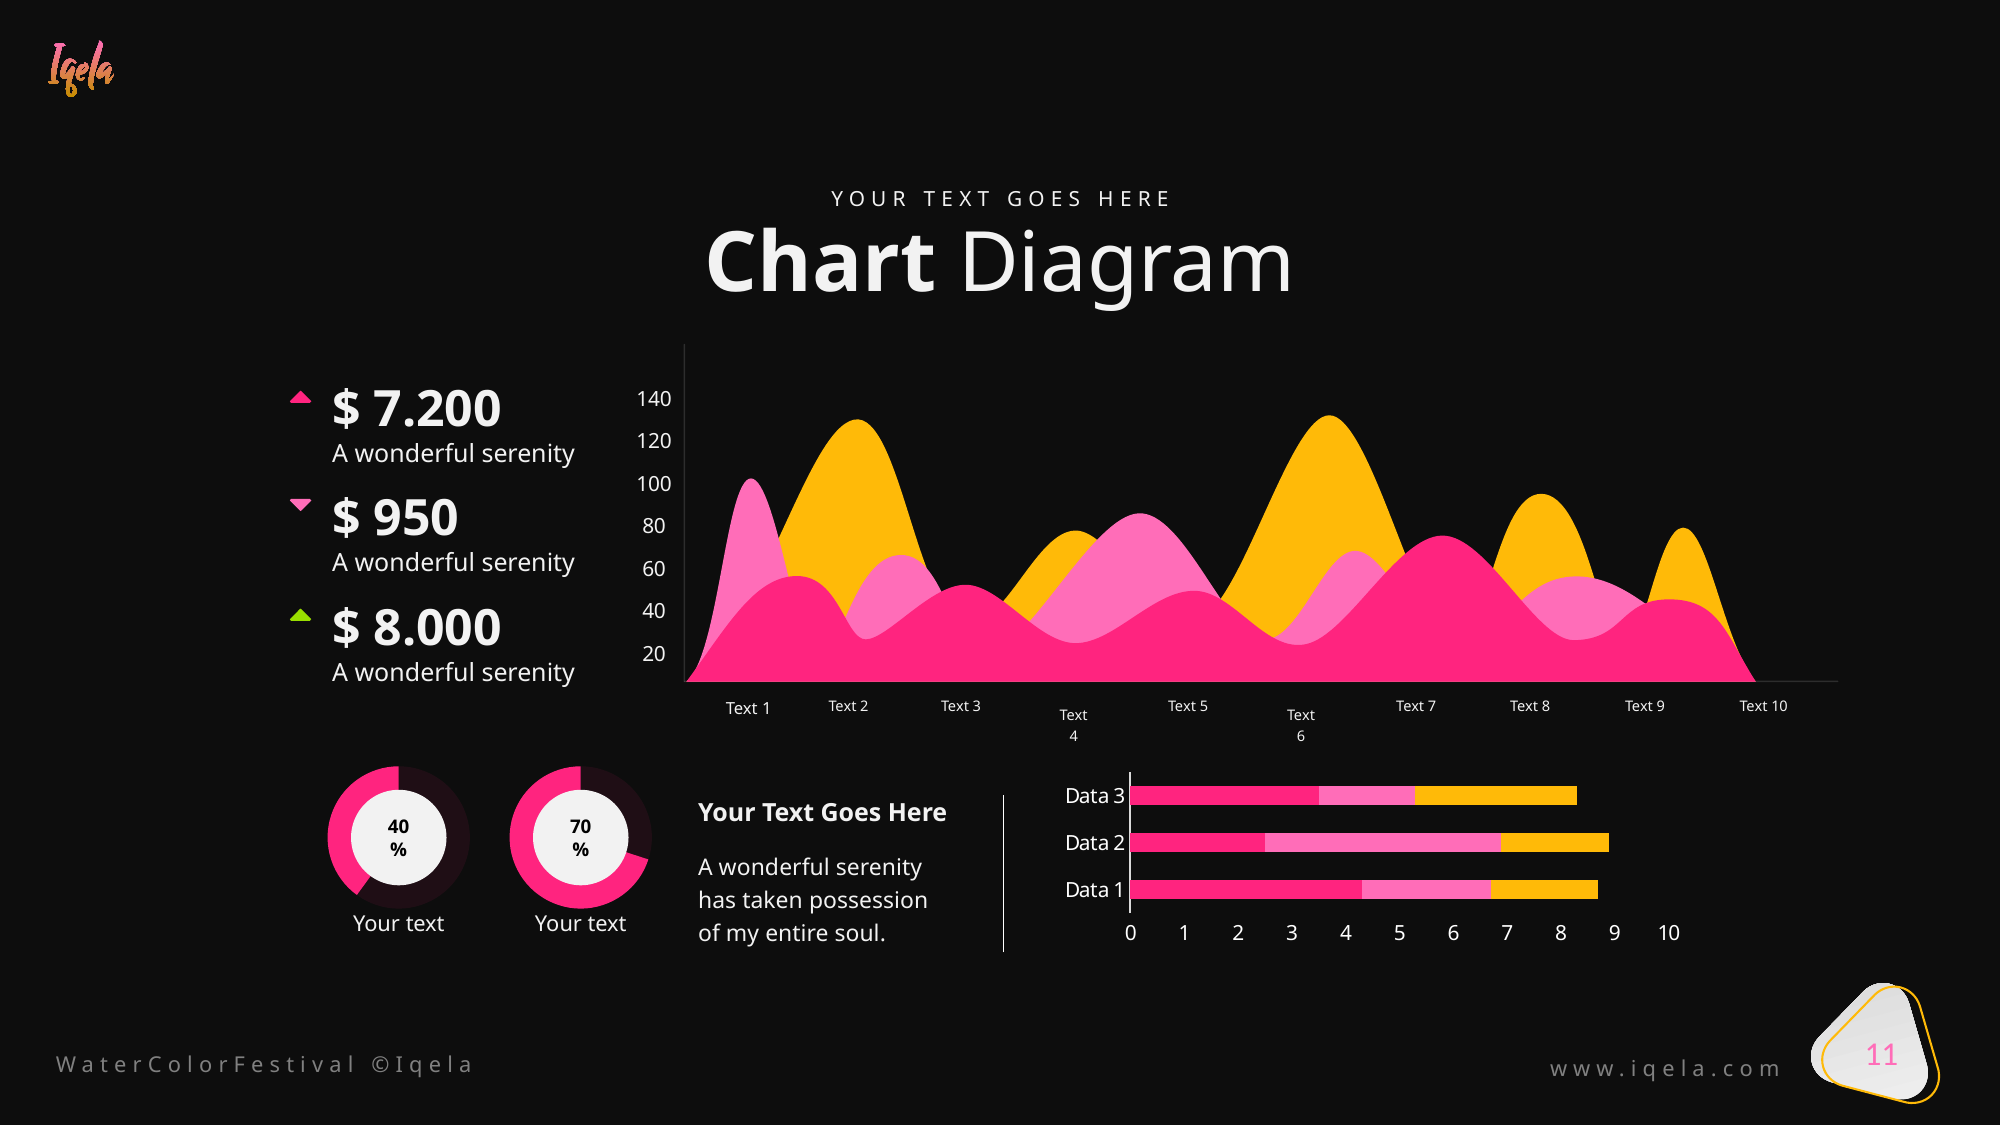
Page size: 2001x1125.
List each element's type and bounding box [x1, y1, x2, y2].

chart [1052, 768, 1693, 951]
text_box [289, 478, 596, 584]
text_box [324, 746, 1048, 954]
text_box [623, 344, 1838, 765]
text_box [289, 587, 596, 694]
text_box [289, 368, 602, 475]
text_box [546, 178, 1454, 322]
